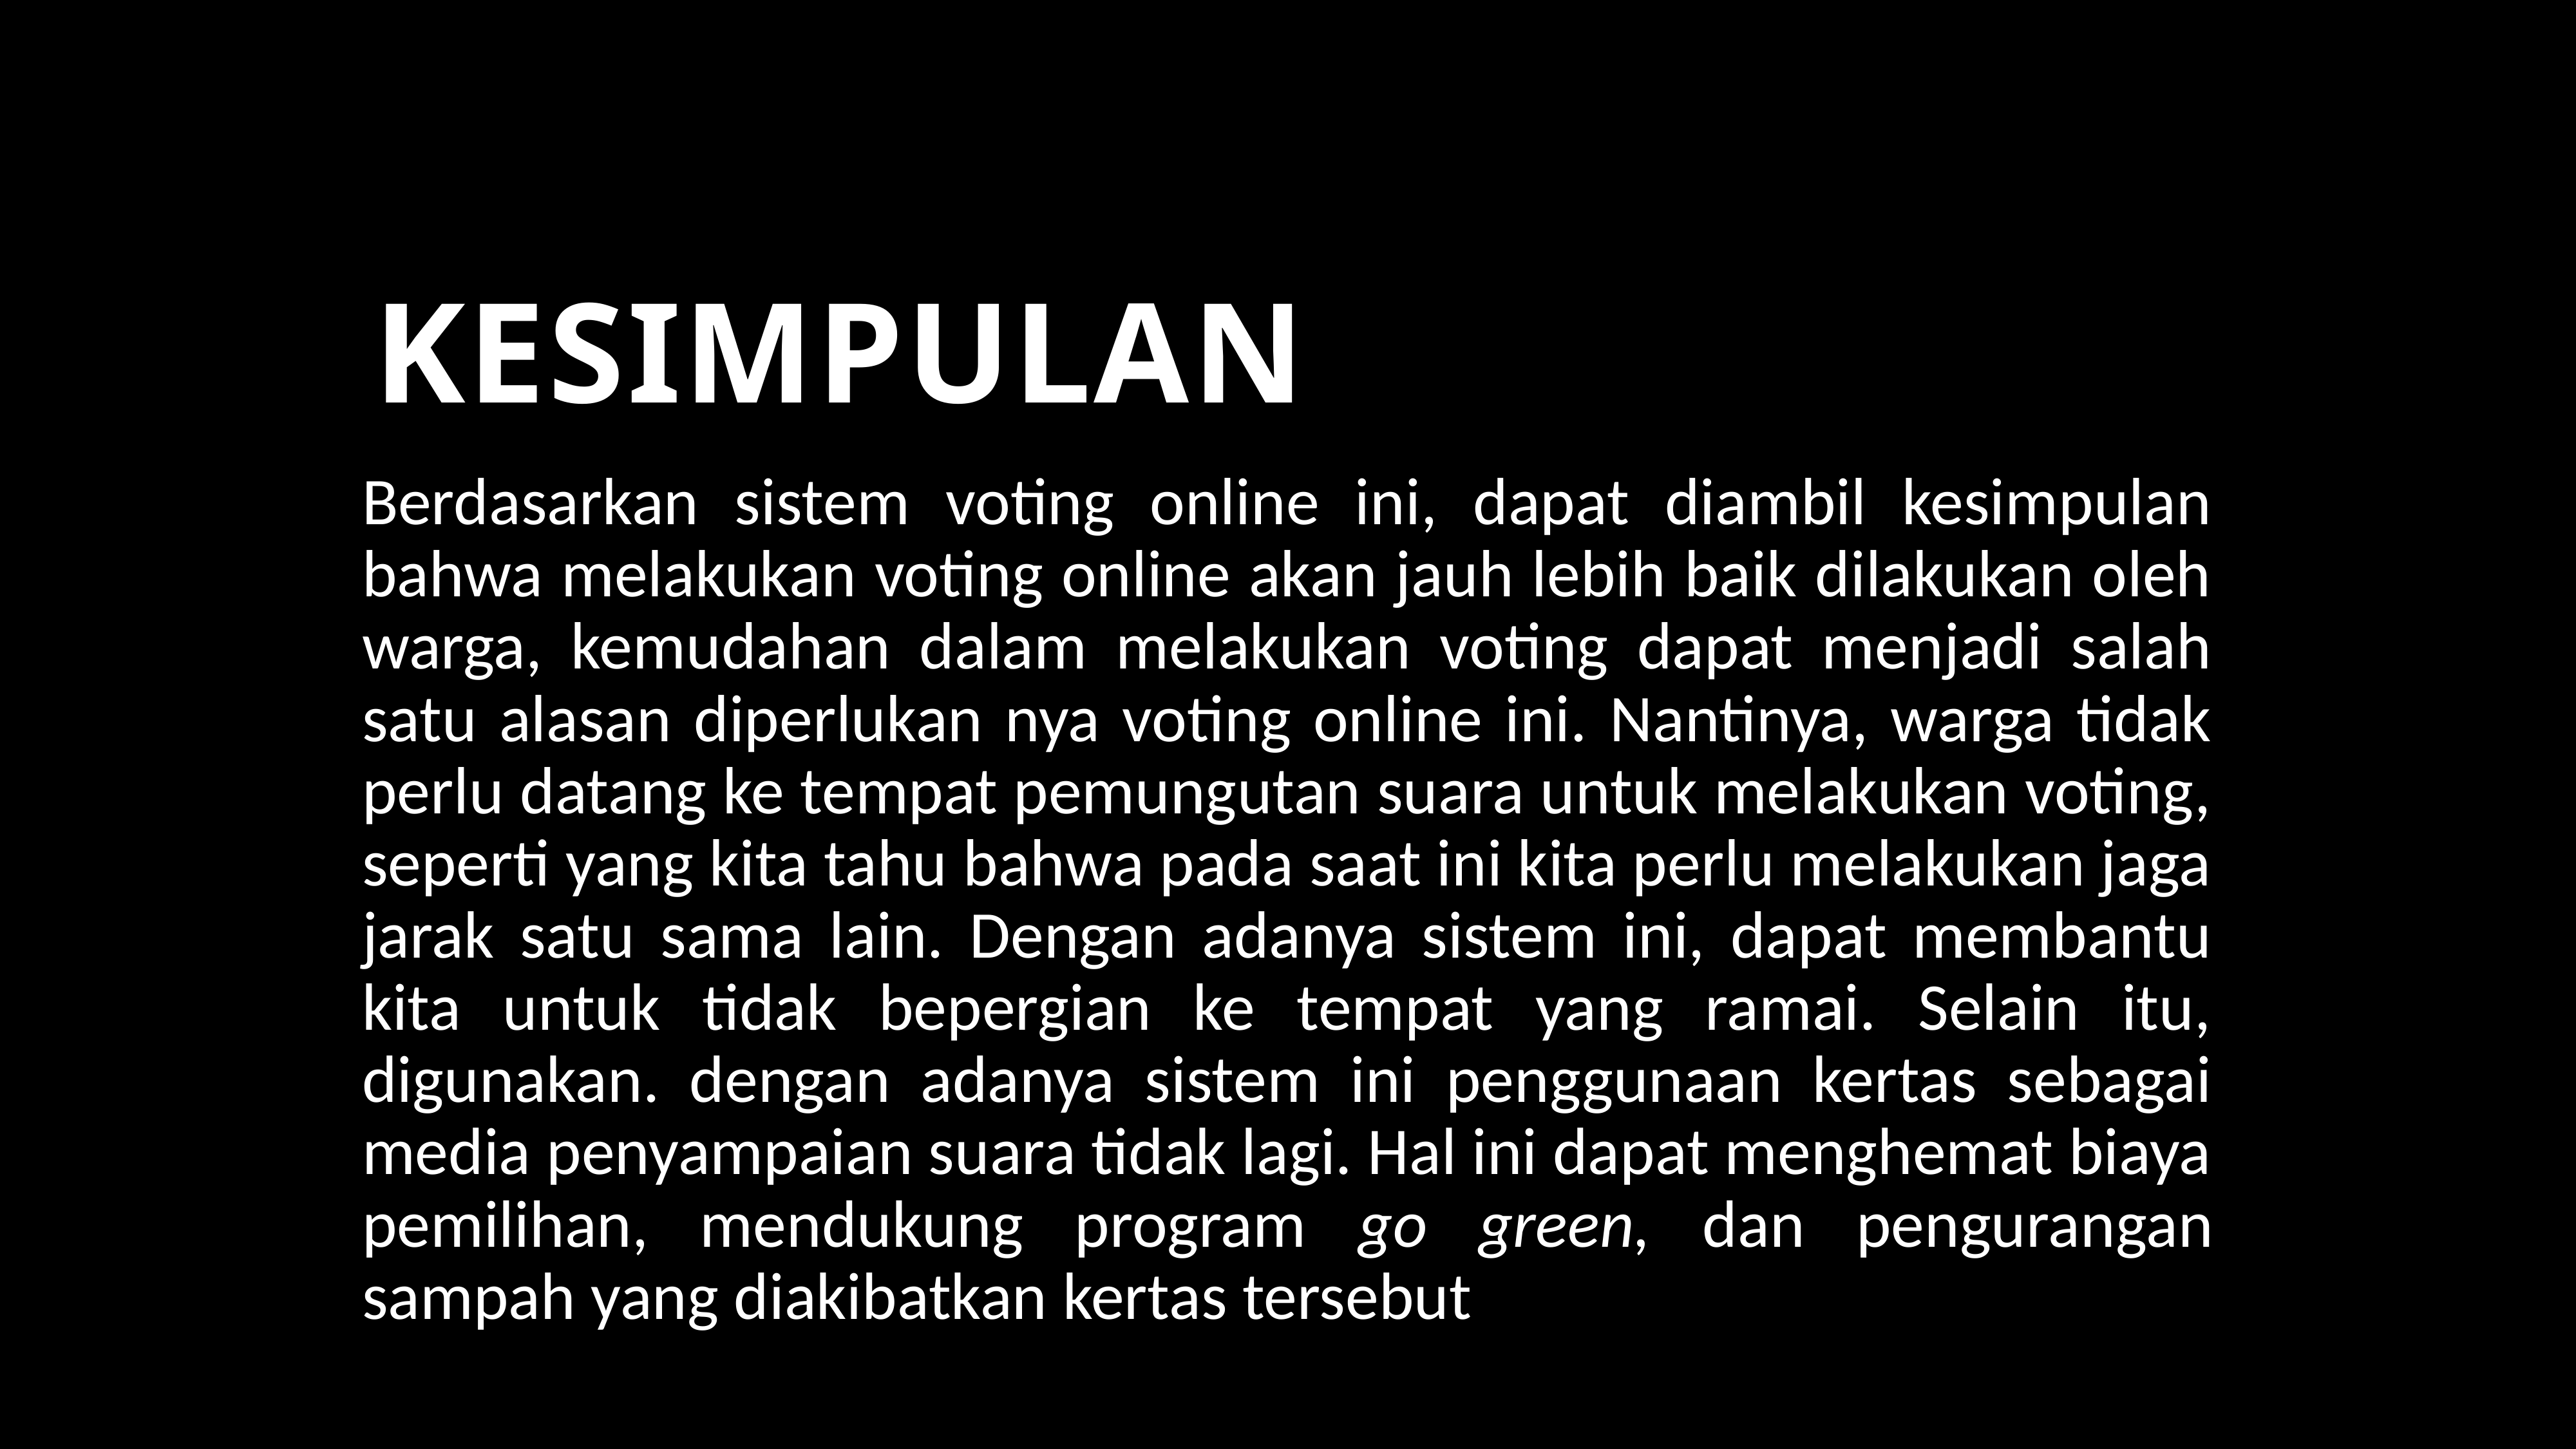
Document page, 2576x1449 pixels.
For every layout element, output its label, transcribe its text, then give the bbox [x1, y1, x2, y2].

list Berdasarkan sistem voting online ini, dapat diambil kesimpulan bahwa melakukan voting online akan jauh lebih baik dilakukan oleh warga, kemudahan dalam melakukan voting dapat menjadi salah satu alasan diperlukan nya voting online ini. Nantinya, warga tidak perlu datang ke tempat pemungutan suara untuk melakukan voting, seperti yang kita tahu bahwa pada saat ini kita perlu melakukan jaga jarak satu sama lain. Dengan adanya sistem ini, dapat membantu kita untuk tidak bepergian ke tempat yang ramai. Selain itu, digunakan. dengan adanya sistem ini penggunaan kertas sebagai media penyampaian suara tidak lagi. Hal ini dapat menghemat biaya pemilihan, mendukung program go green, dan pengurangan sampah yang diakibatkan kertas tersebut [352, 462, 2224, 1350]
title KESIMPULAN [364, 254, 2212, 462]
